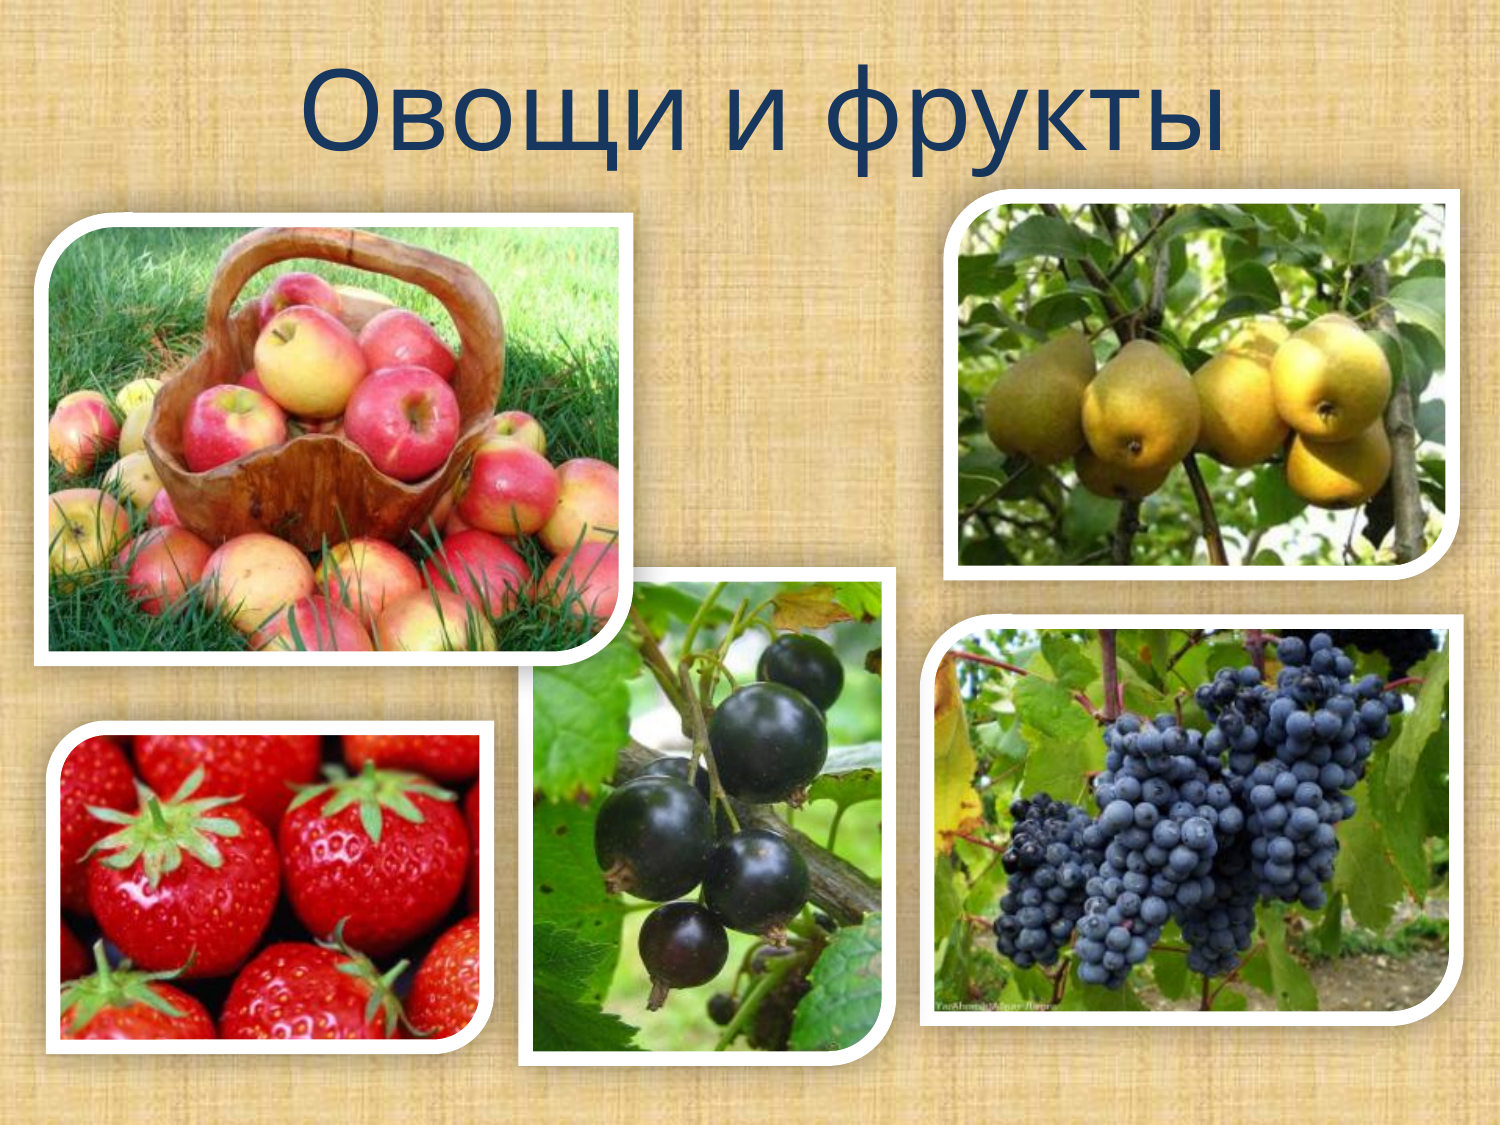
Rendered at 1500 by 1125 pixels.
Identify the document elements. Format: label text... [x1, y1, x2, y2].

text_box Овощи и фрукты [88, 30, 1439, 174]
picture [0, 0, 1500, 1125]
